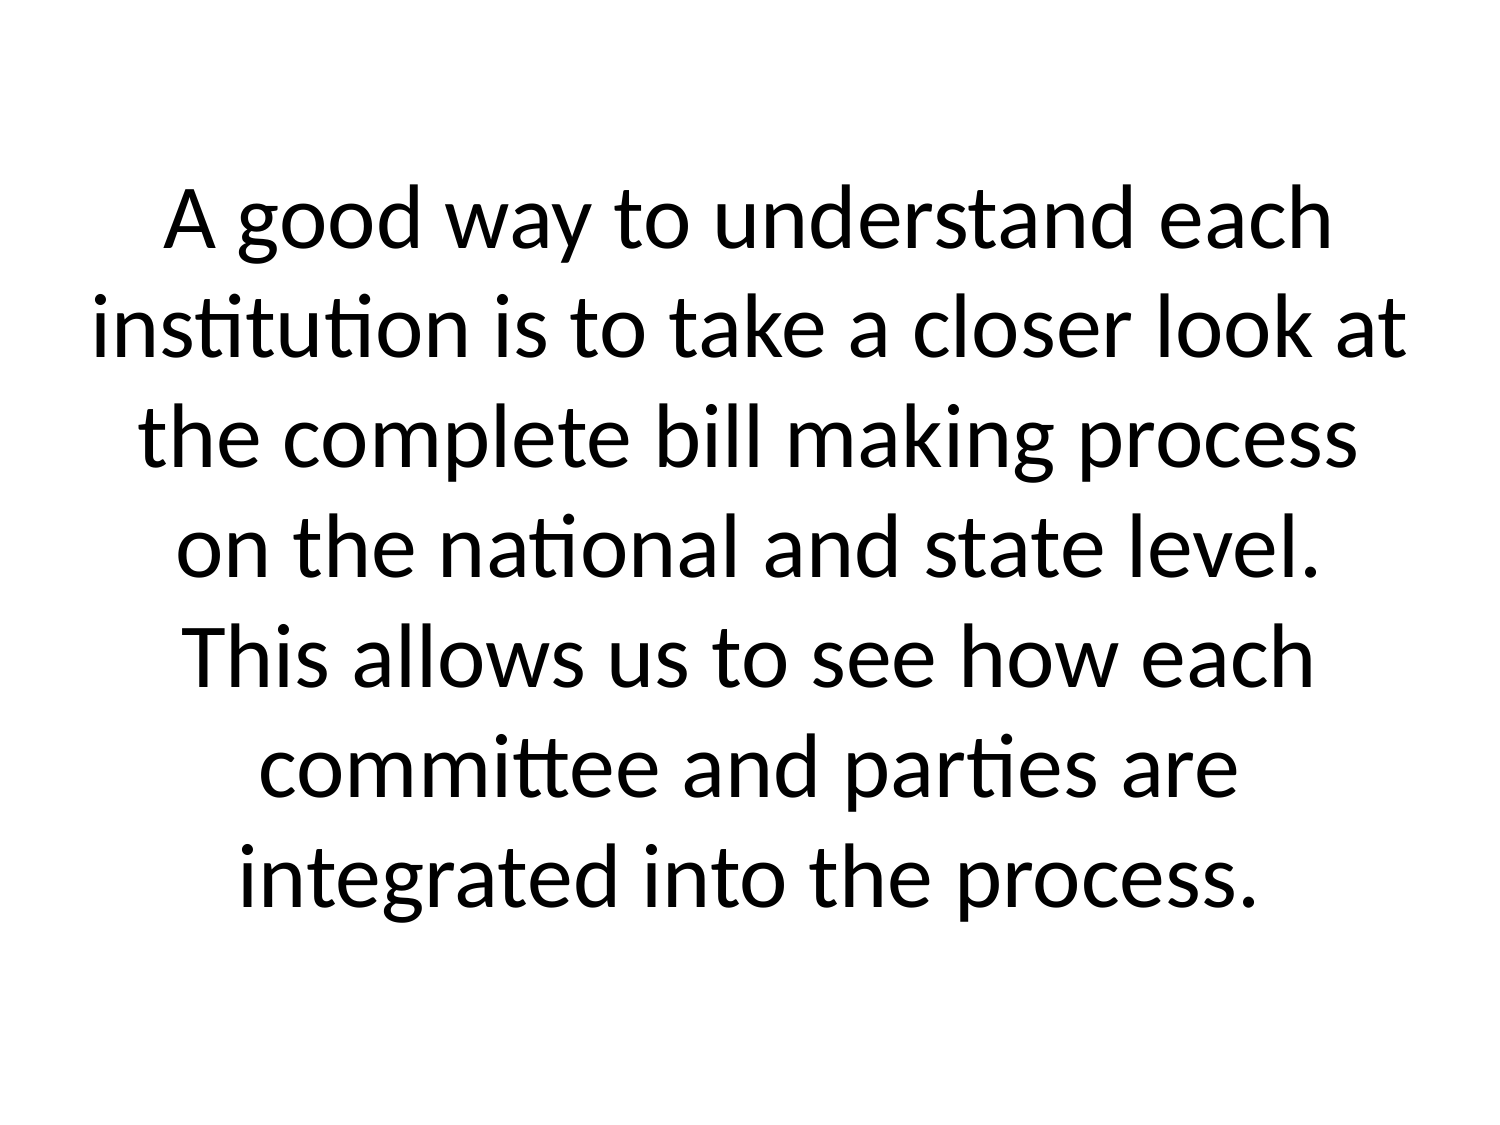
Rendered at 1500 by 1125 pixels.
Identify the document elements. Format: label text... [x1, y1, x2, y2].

title A good way to understand each institution is to take a closer look at the complete bill making process on the national and state level. This allows us to see how each committee and parties are integrated into the process. [74, 44, 1426, 1038]
